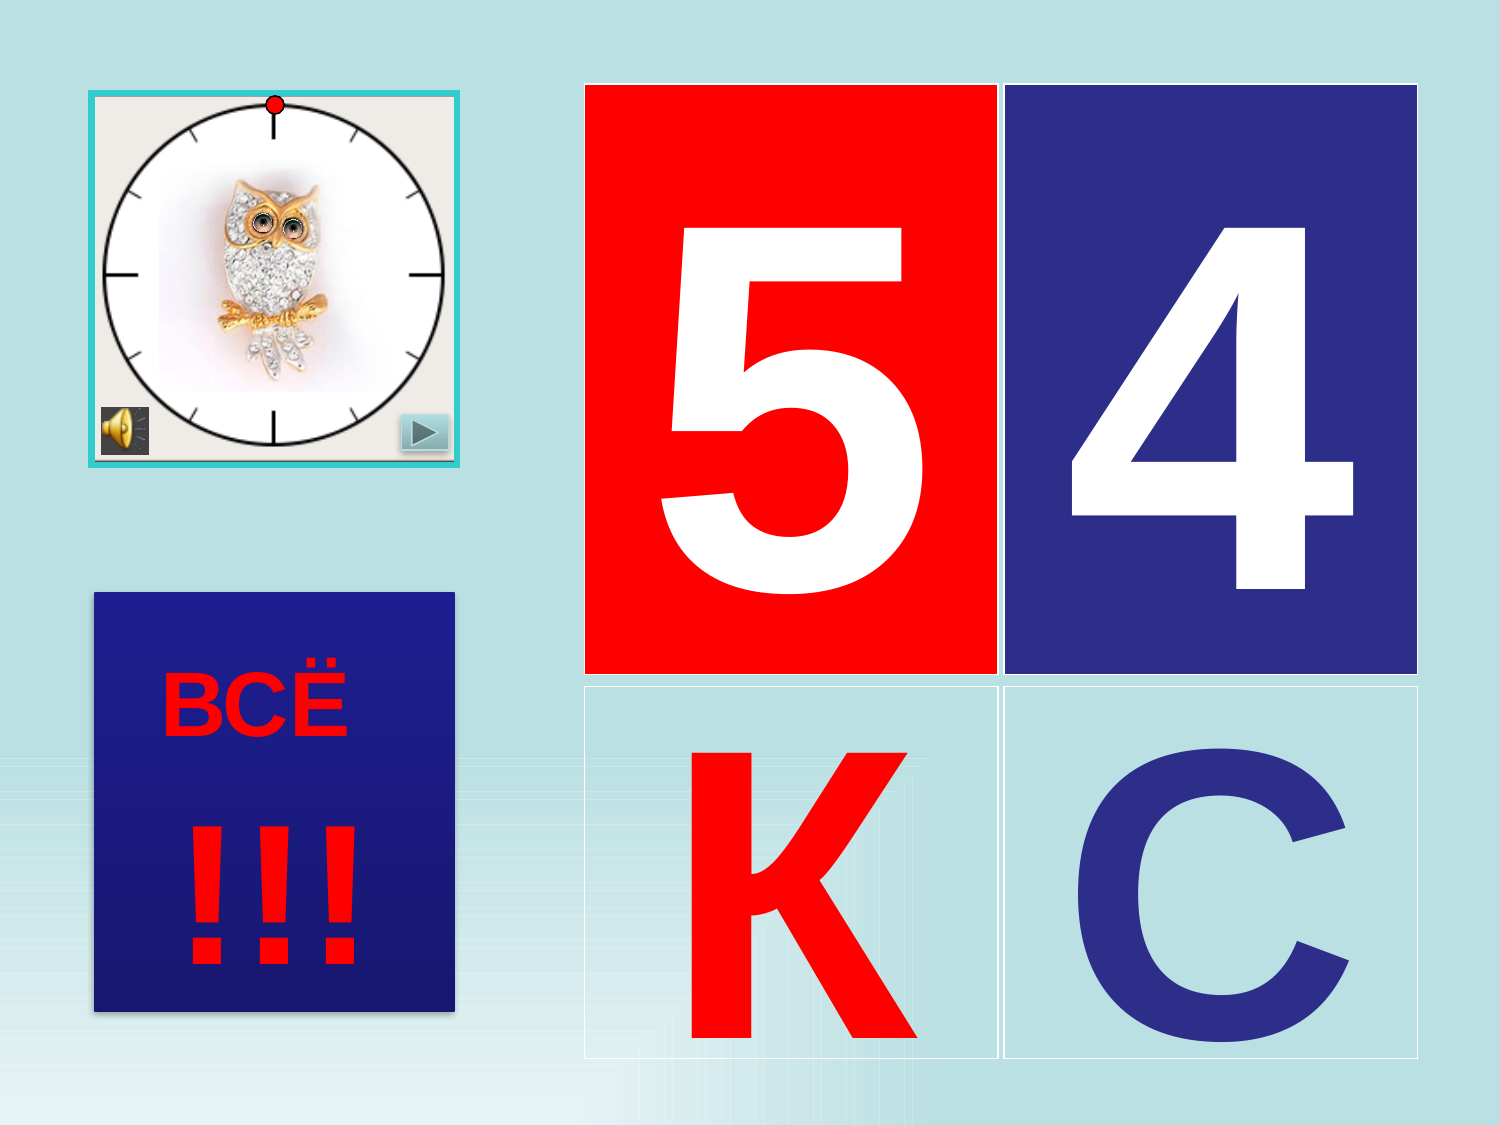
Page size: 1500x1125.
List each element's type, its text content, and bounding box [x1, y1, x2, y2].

text_box 4 [1004, 84, 1418, 675]
text_box ВСЁ !!! [94, 592, 455, 1012]
text_box С [1004, 686, 1418, 1059]
text_box К [584, 686, 998, 1059]
text_box 5 [584, 84, 999, 675]
picture [95, 96, 454, 462]
